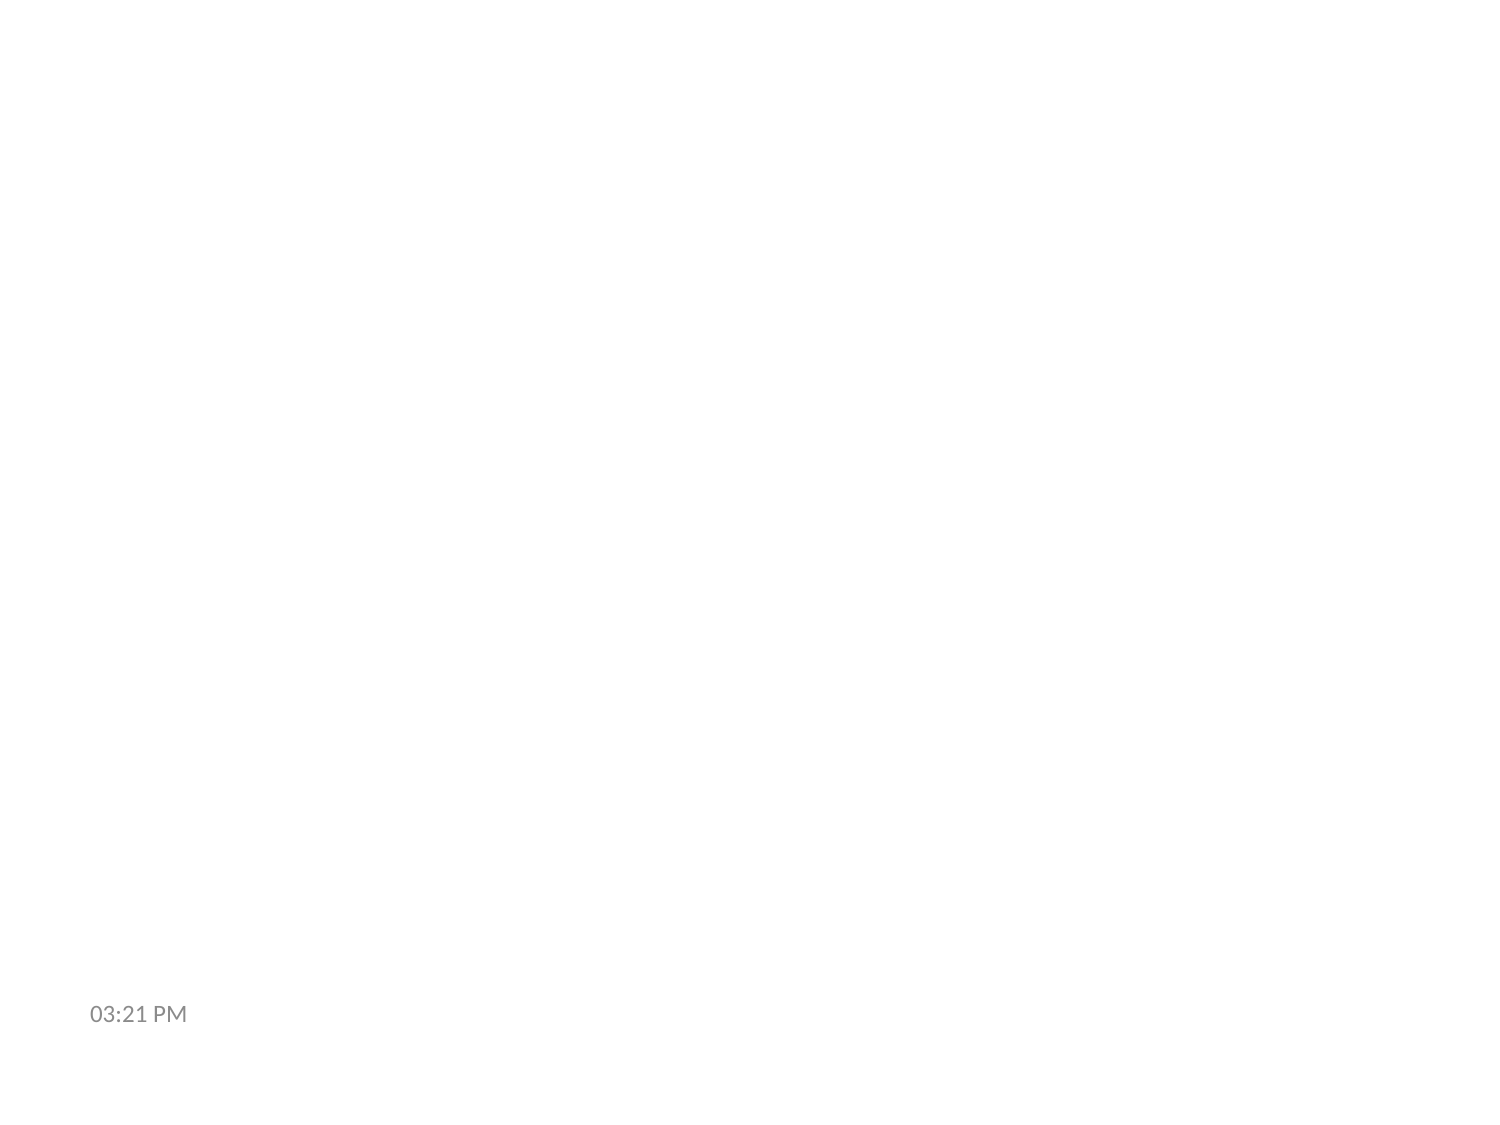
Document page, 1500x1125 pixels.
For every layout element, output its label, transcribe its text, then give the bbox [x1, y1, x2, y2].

text_box 3:35 PM [75, 982, 425, 1043]
